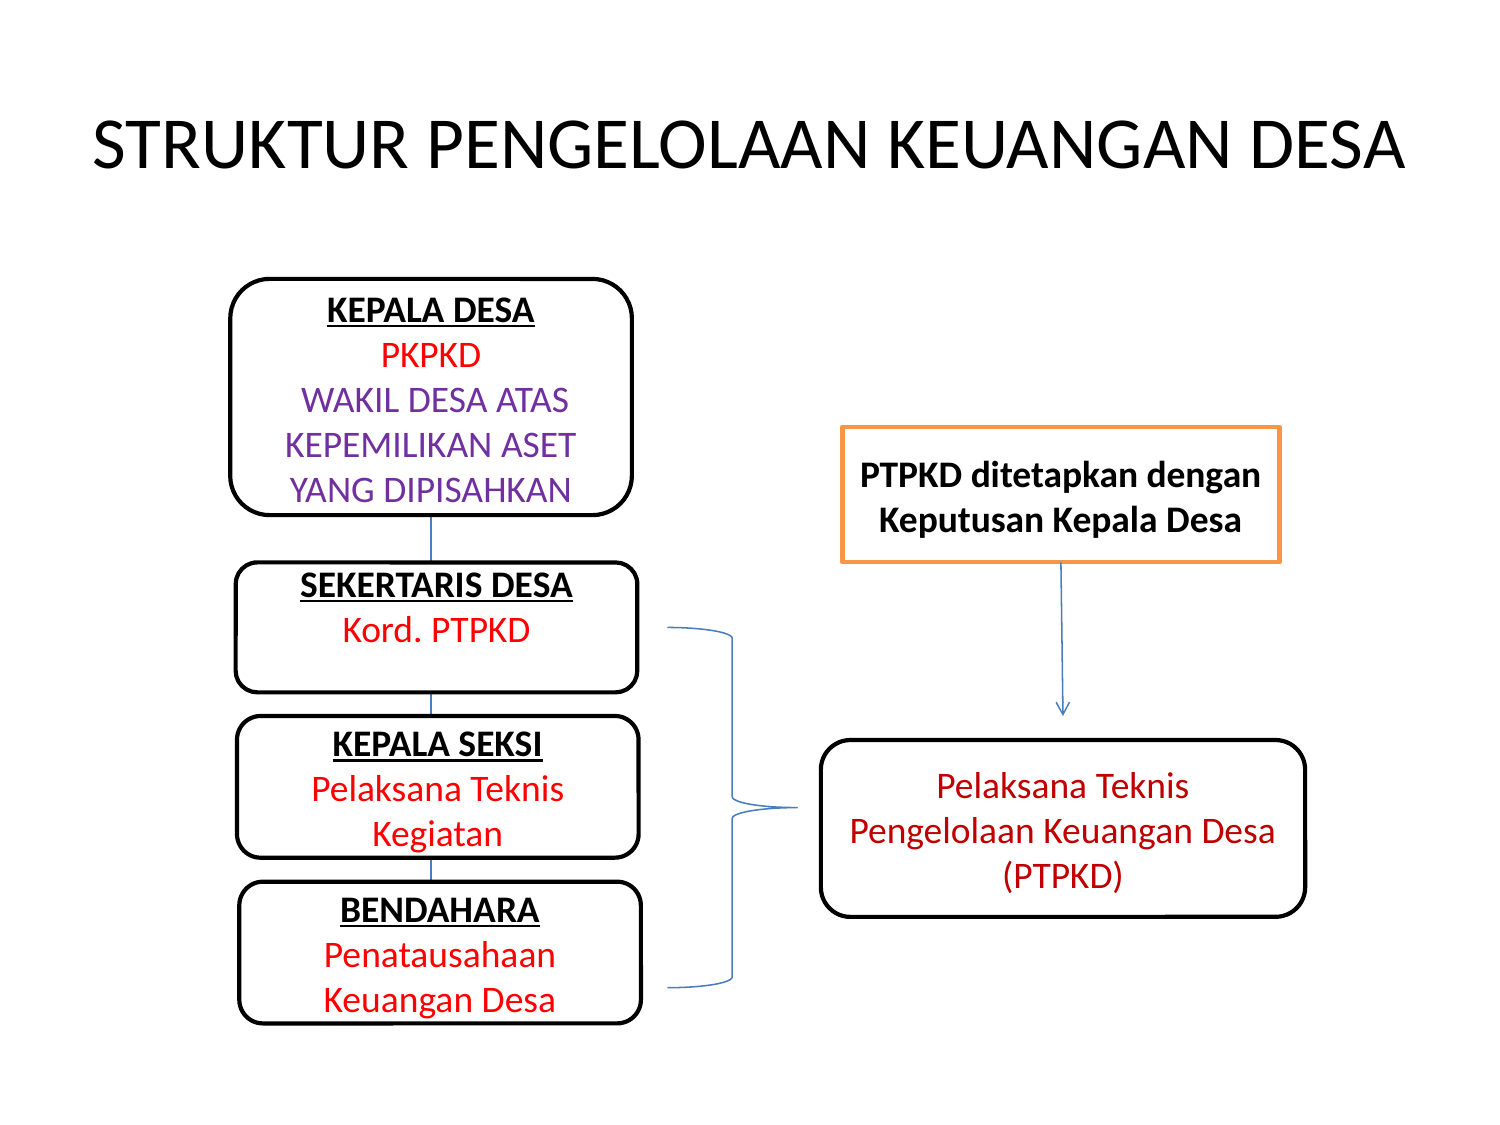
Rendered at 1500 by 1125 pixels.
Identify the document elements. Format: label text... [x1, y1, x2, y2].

text_box KEPALA DESA PKPKD WAKIL DESA ATAS KEPEMILIKAN ASET YANG DIPISAHKAN [228, 276, 634, 518]
text_box Pelaksana Teknis Pengelolaan Keuangan Desa (PTPKD) [818, 737, 1308, 919]
text_box PTPKD ditetapkan dengan Keputusan Kepala Desa [840, 425, 1282, 564]
title STRUKTUR PENGELOLAAN KEUANGAN DESA [75, 45, 1425, 233]
text_box SEKERTARIS DESA Kord. PTPKD [233, 560, 426, 695]
text_box KEPALA SEKSI Pelaksana Teknis Kegiatan [435, 713, 641, 860]
text_box [667, 626, 798, 989]
text_box KEPALA SEKSI Pelaksana Teknis Kegiatan [234, 713, 426, 860]
text_box SEKERTARIS DESA Kord. PTPKD [435, 560, 640, 695]
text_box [1060, 562, 1064, 717]
text_box BENDAHARA Penatausahaan Keuangan Desa [237, 879, 644, 1026]
